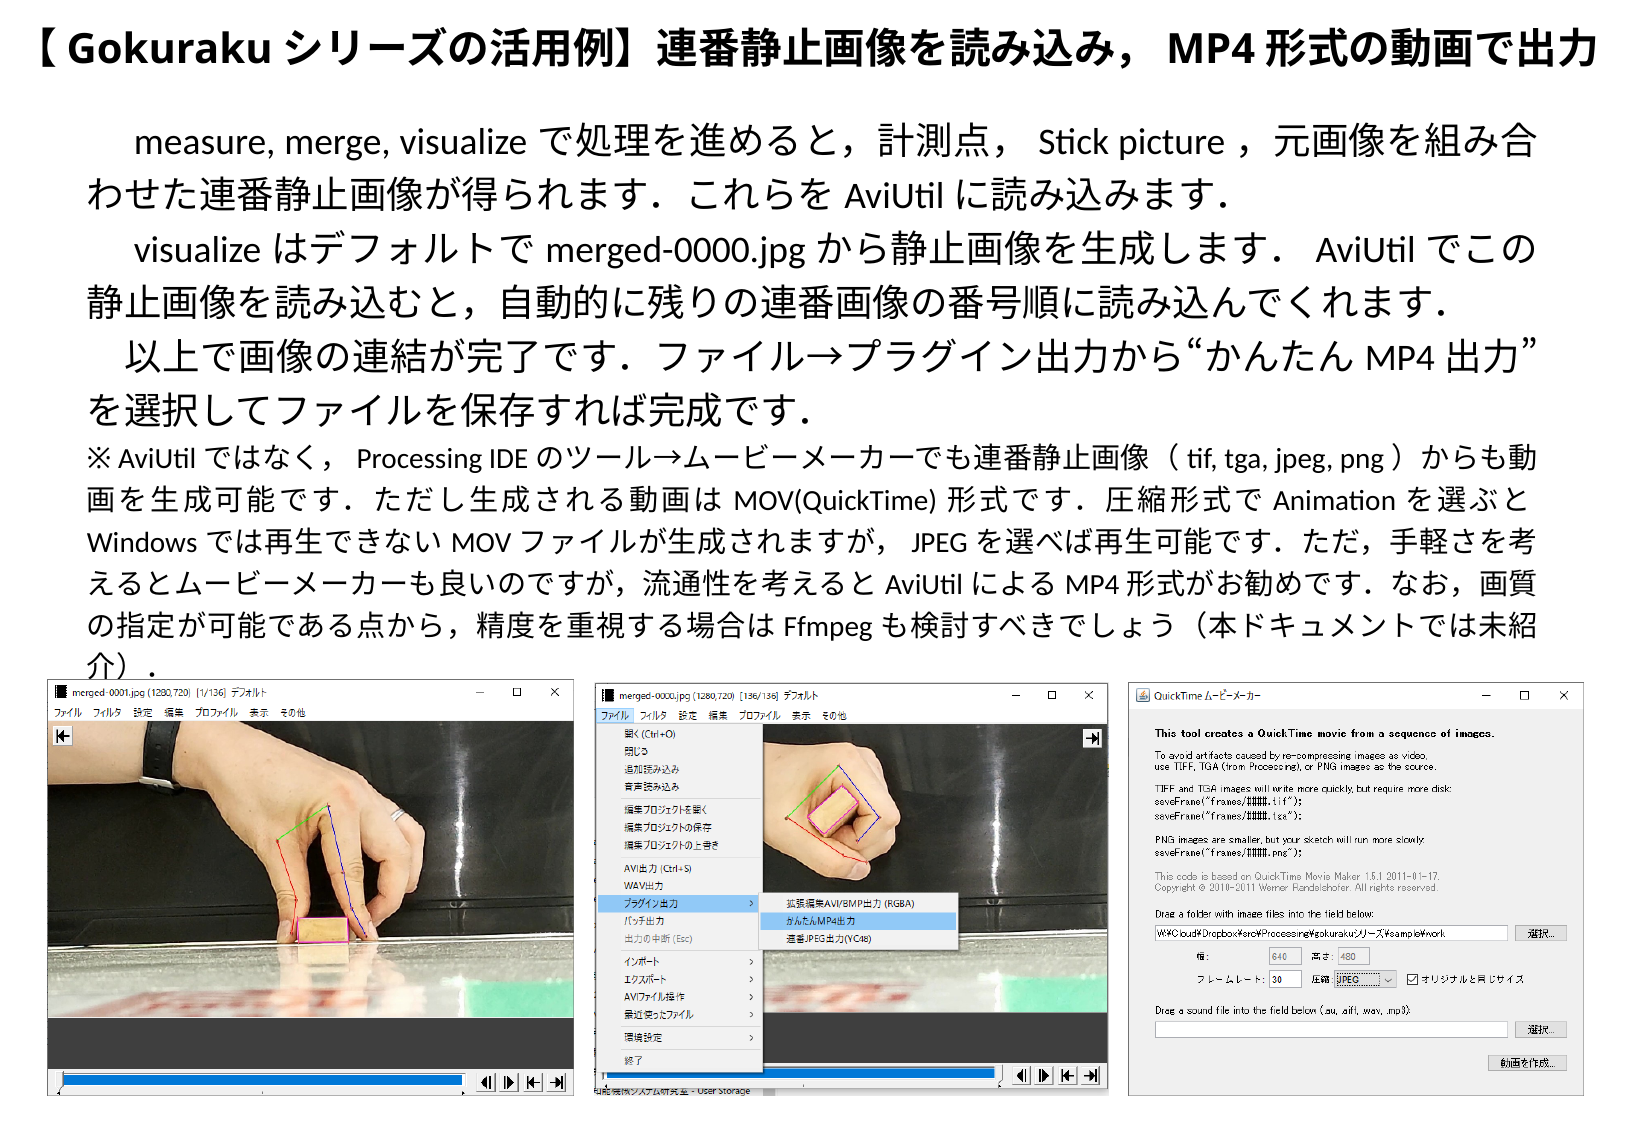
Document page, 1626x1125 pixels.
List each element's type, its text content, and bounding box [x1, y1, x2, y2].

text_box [47, 679, 1584, 1096]
text_box measure, merge, visualizeで処理を進めると，計測点，Stick picture，元画像を組み合わせた連番静止画像が得られます．これらをAviUtilに読み込みます． visualizeはデフォルトでmerged-0000.jpgから静止画像を生成します．AviUtilでこの静止画像を読み込むと，自動的に残りの連番画像の番号順に読み込んでくれます． 以上で画像の連結が完了です．ファイル→プラグイン出力から“かんたんMP4出力”を選択してファイルを保存すれば完成です． ※ AviUtilではなく，Processing IDEのツール→ムービーメーカーでも連番静止画像（tif, tga, jpeg, png）からも動画を生成可能です．ただし生成される動画はMOV(QuickTime)形式です．圧縮形式でAnimationを選ぶとWindowsでは再生できないMOVファイルが生成されますが，JPEGを選べば再生可能です．ただ，手軽さを考えるとムービーメーカーも良いのですが，流通性を考えるとAviUtilによるMP4形式がお勧めです．なお，画質の指定が可能である点から，精度を重視する場合はFfmpegも検討すべきでしょう（本ドキュメントでは未紹介）． [72, 100, 1553, 679]
title 【Gokurakuシリーズの活用例】連番静止画像を読み込み，MP4形式の動画で出力 [0, 0, 1625, 101]
